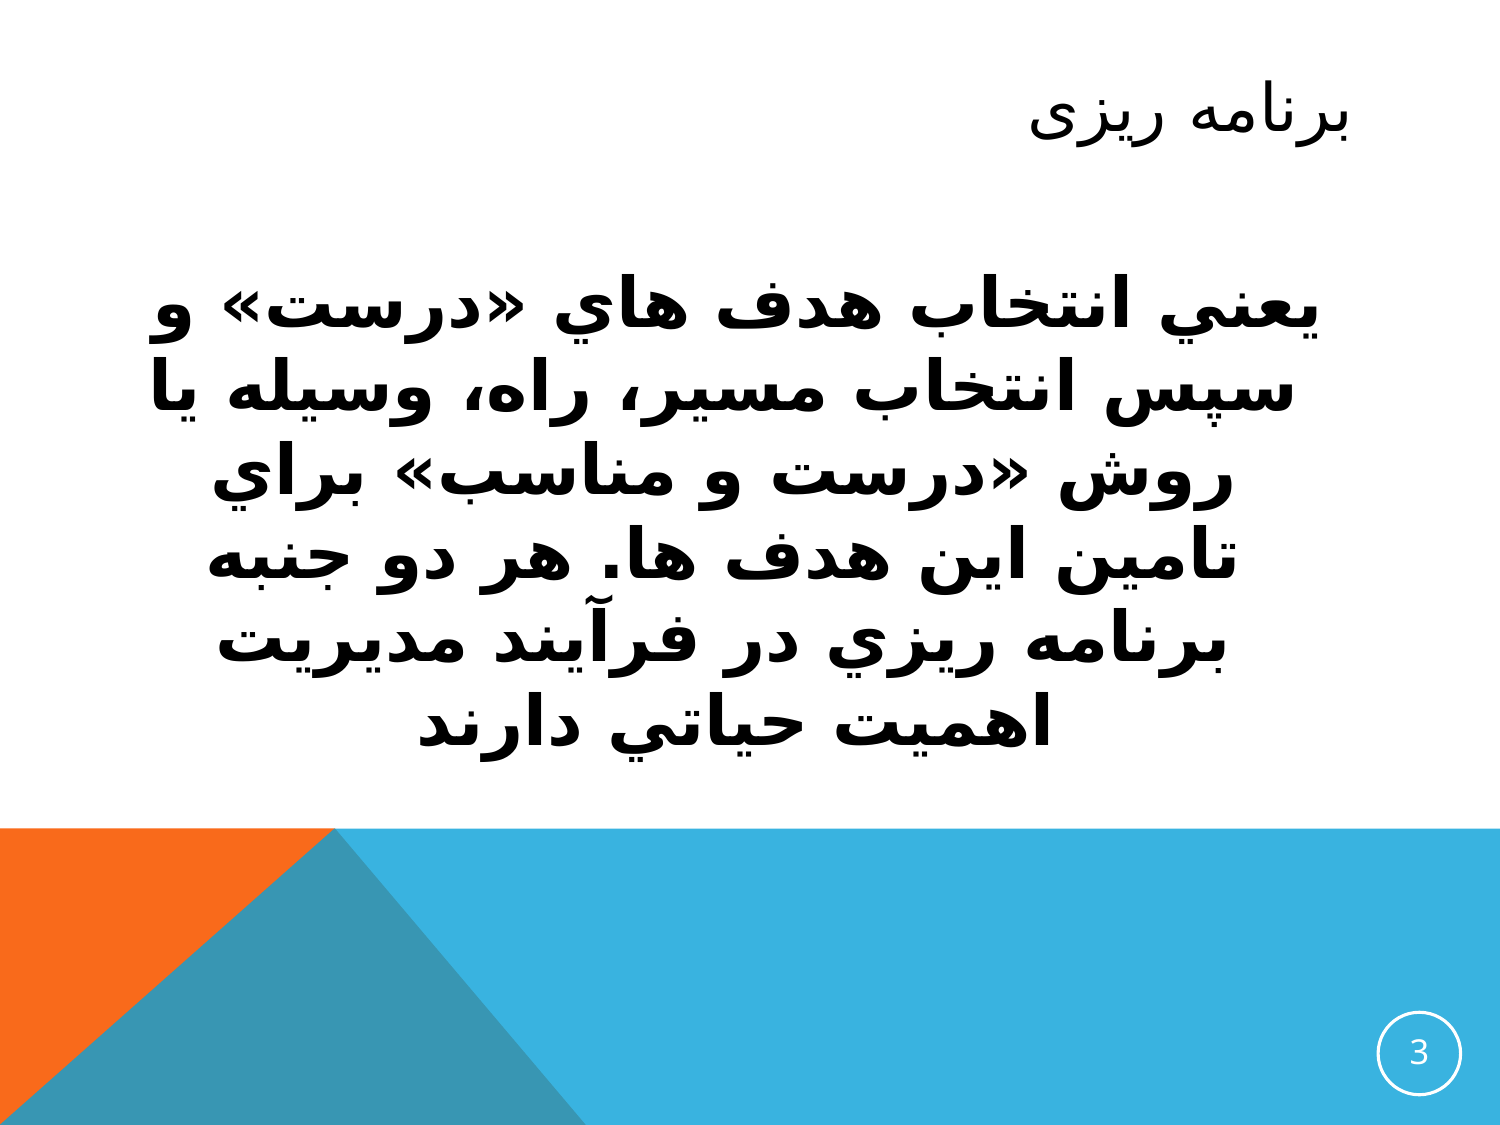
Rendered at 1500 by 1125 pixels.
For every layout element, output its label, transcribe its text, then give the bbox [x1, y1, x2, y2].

list يعني انتخاب هدف هاي «درست» و سپس انتخاب مسير، راه، وسيله يا روش «درست و مناسب» براي تامين اين هدف ها. هر دو جنبه برنامه ريزي در فرآيند مديريت اهميت حياتي دارند [99, 249, 1400, 768]
title برنامه ريزی [135, 60, 1369, 150]
slide_number 3 [1376, 1010, 1463, 1097]
